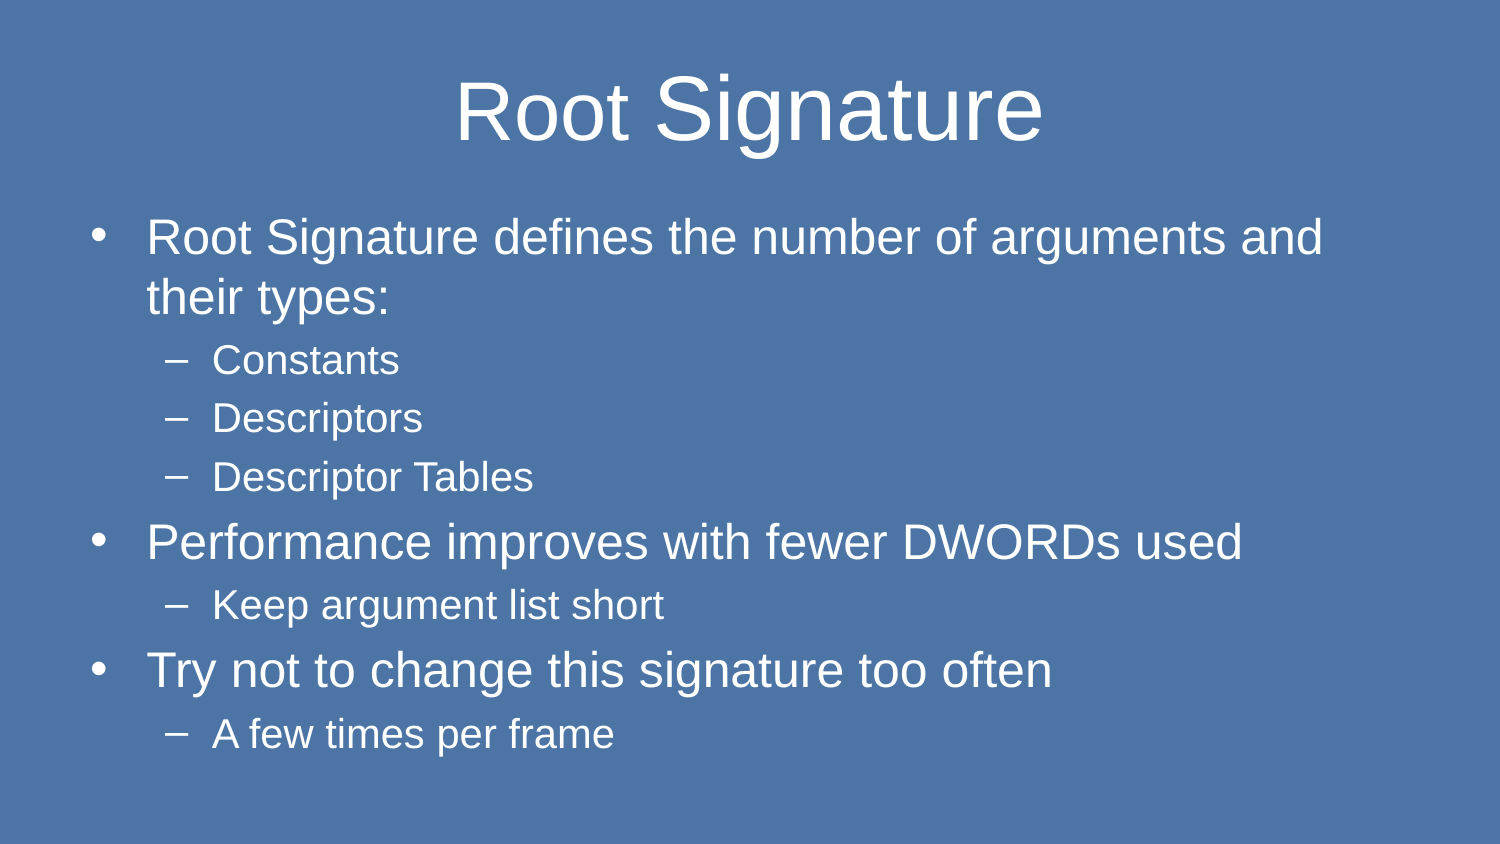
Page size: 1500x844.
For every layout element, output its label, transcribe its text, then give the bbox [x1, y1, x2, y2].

title Root Signature [75, 33, 1425, 175]
list Root Signature defines the number of arguments and their types: Constants Descriptors Descriptor Tables Performance improves with fewer DWORDs used Keep argument list short Try not to change this signature too often A few times per frame [75, 196, 1425, 802]
